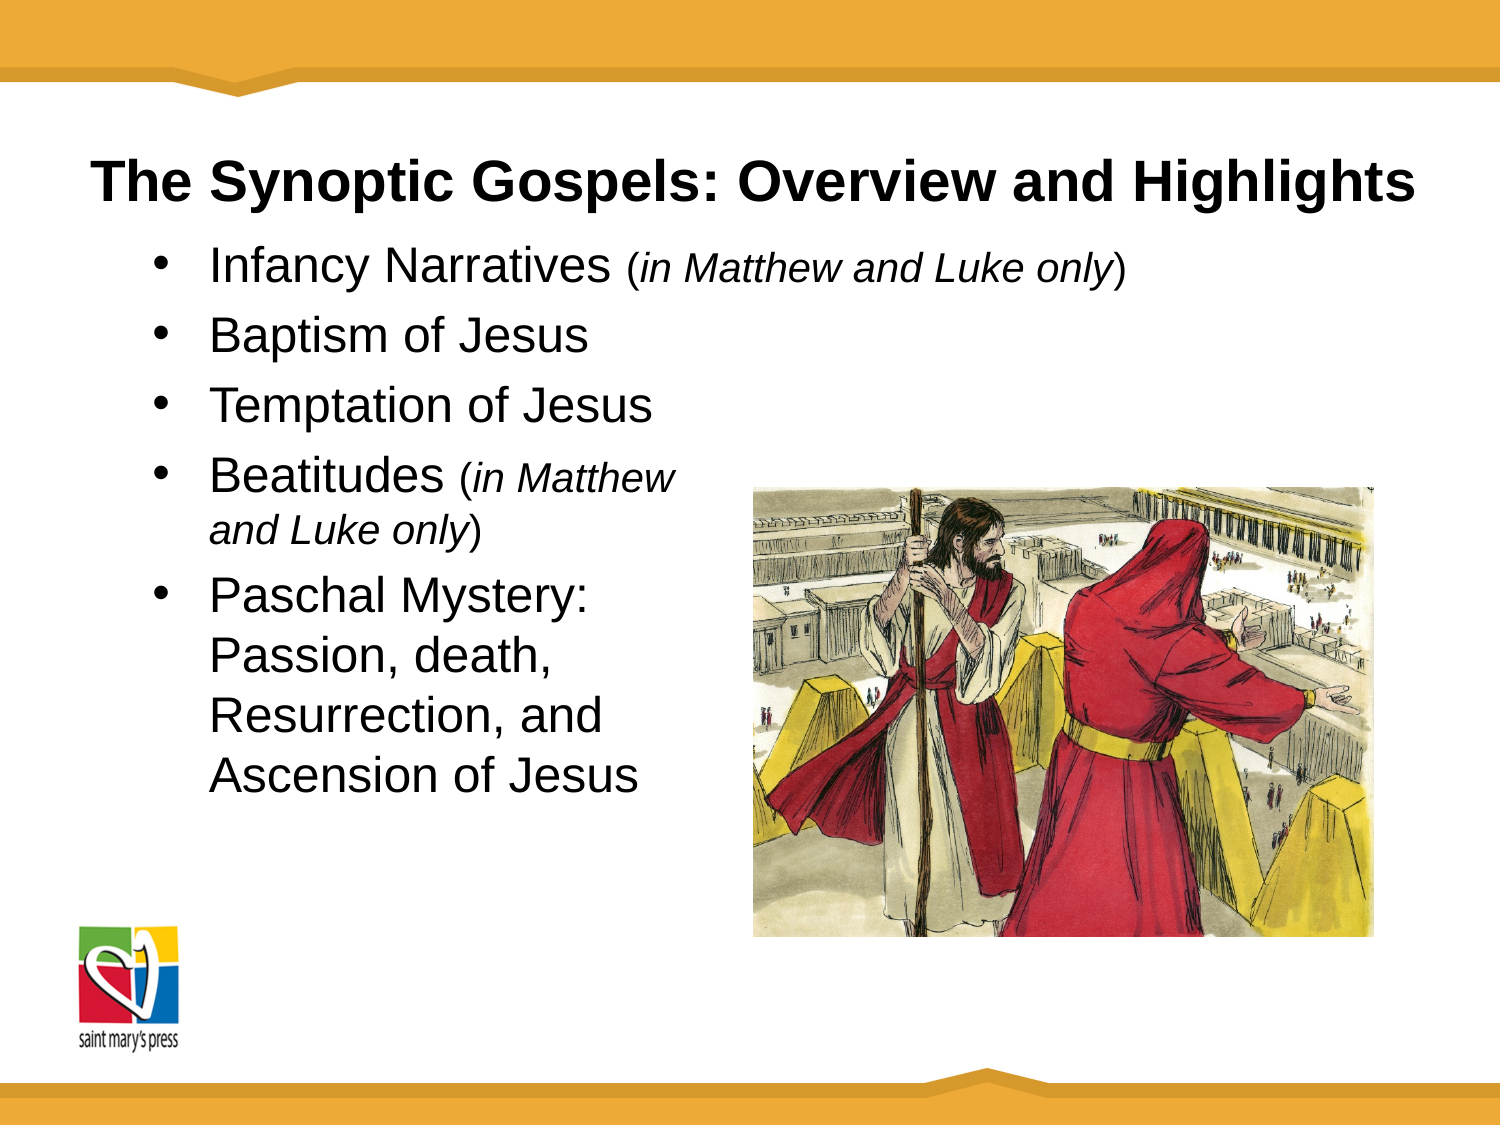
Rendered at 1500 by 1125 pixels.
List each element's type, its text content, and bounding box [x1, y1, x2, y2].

list Infancy Narratives (in Matthew and Luke only) Baptism of Jesus Temptation of Jesus Beatitudes (in Matthew and Luke only) Paschal Mystery: Passion, death, Resurrection, and Ascension of Jesus [137, 224, 1363, 993]
title The Synoptic Gospels: Overview and Highlights [75, 112, 1463, 238]
picture [0, 0, 1500, 1125]
